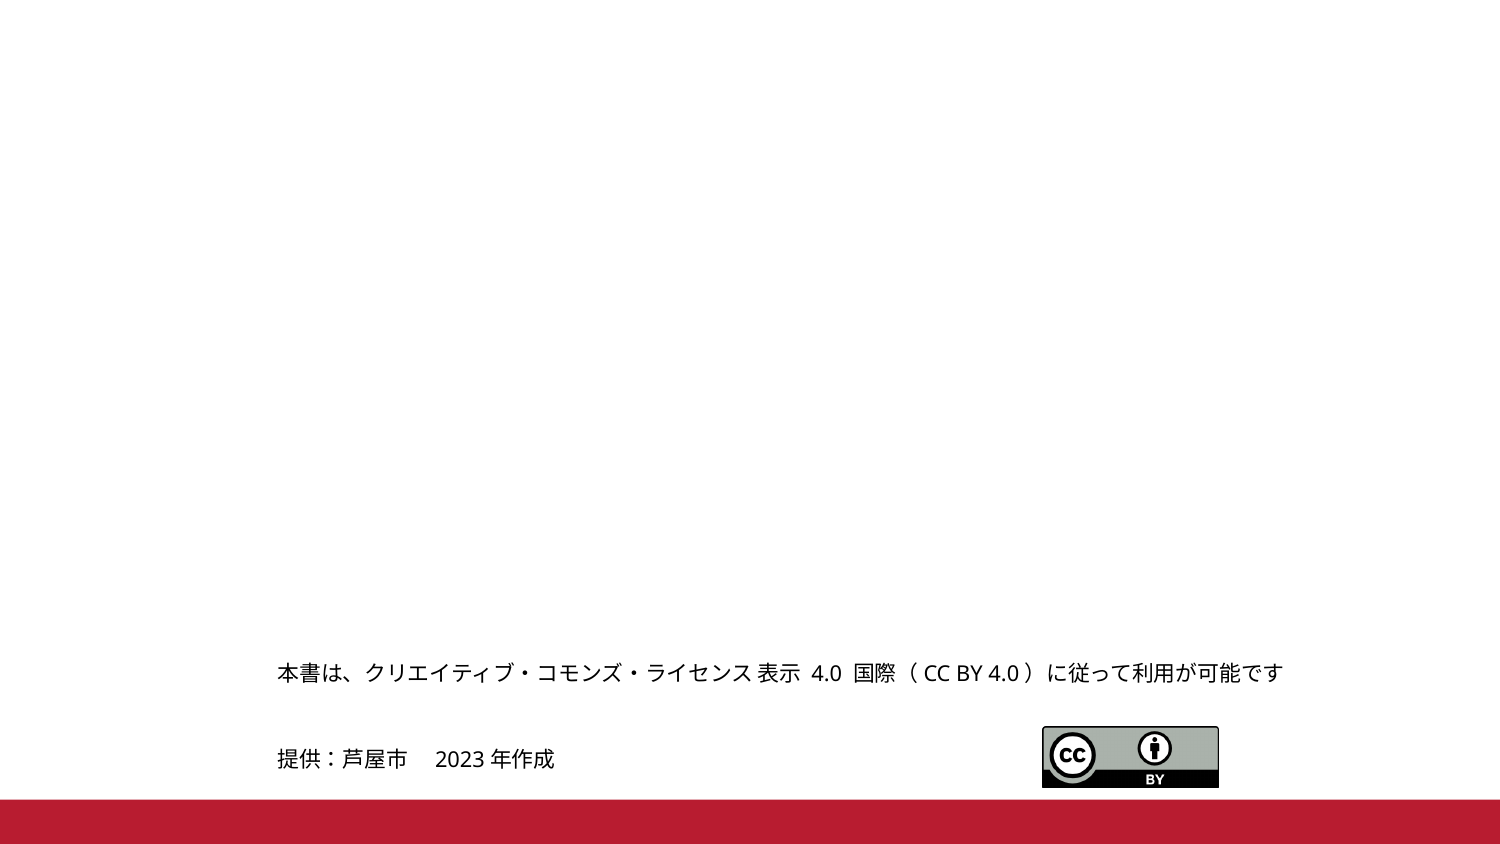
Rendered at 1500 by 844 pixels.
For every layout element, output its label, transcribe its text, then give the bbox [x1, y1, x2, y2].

text_box 提供：芦屋市 2023年作成 [262, 738, 697, 779]
text_box 本書は、クリエイティブ・コモンズ・ライセンス 表示 4.0 国際（CC BY 4.0）に従って利用が可能です [262, 652, 1362, 694]
picture [1042, 725, 1220, 789]
